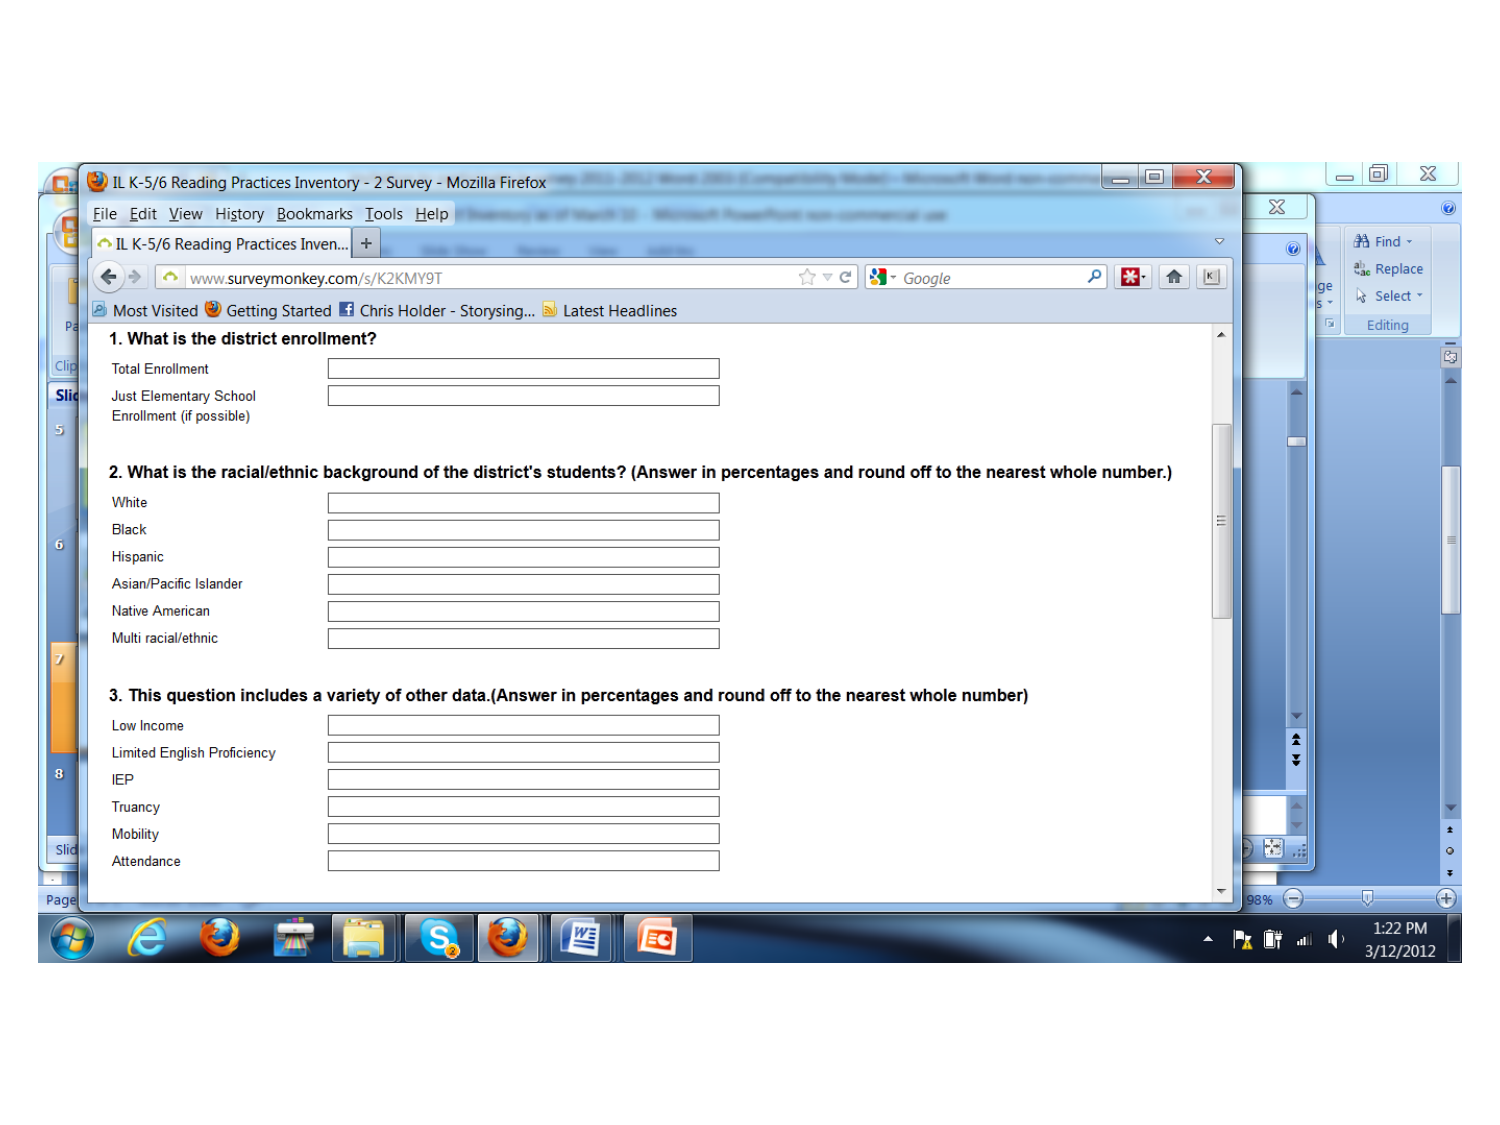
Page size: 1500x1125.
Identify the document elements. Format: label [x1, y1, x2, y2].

picture [38, 162, 1462, 963]
